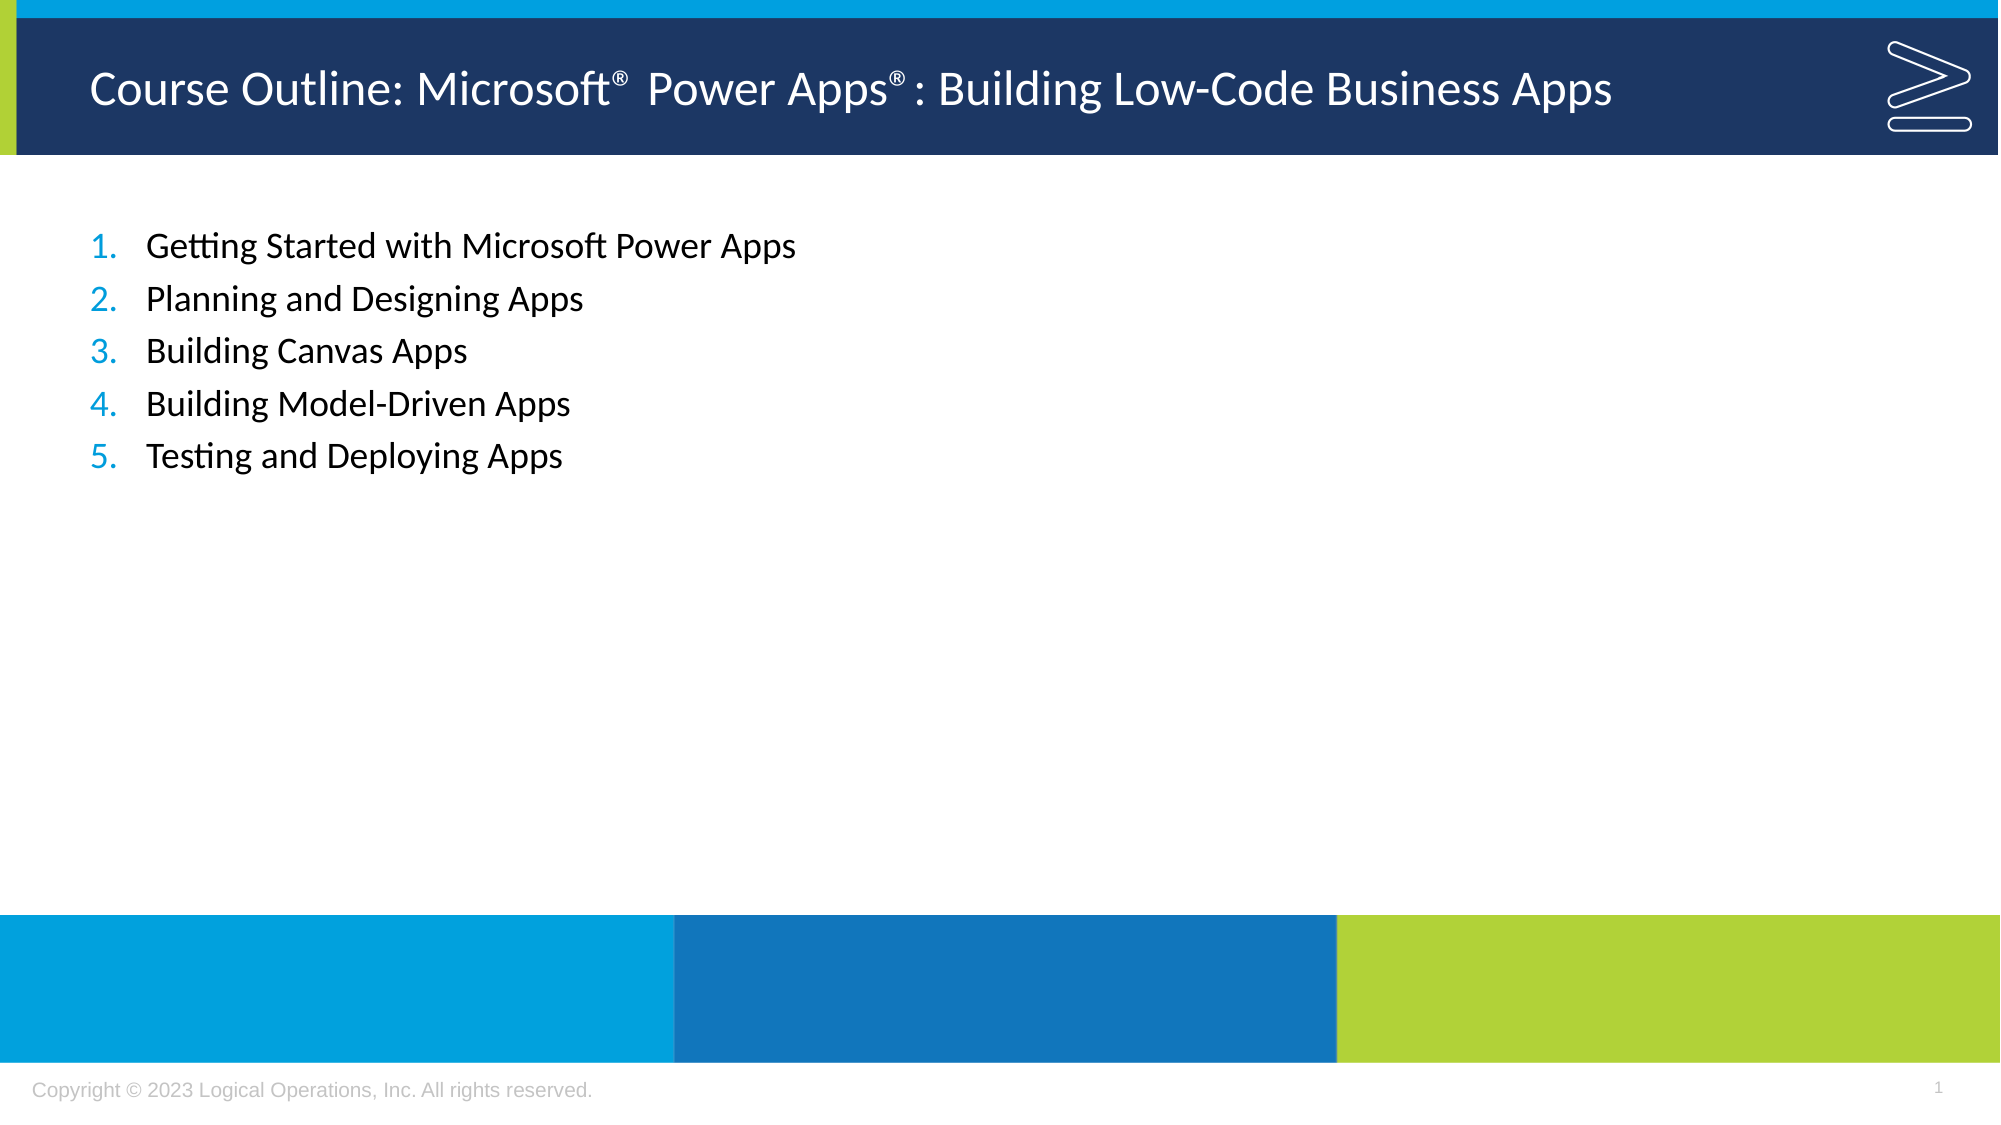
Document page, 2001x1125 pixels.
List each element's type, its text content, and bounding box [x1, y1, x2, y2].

picture [674, 915, 2000, 1063]
slide_number 1 [1491, 1057, 1959, 1118]
picture [1850, 19, 1998, 155]
list Getting Started with Microsoft Power Apps Planning and Designing Apps Building Canvas Apps Building Model-Driven Apps Testing and Deploying Apps [74, 213, 1926, 892]
title Course Outline: Microsoft® Power Apps®: Building Low-Code Business Apps [74, 16, 1850, 155]
picture [0, 0, 74, 155]
